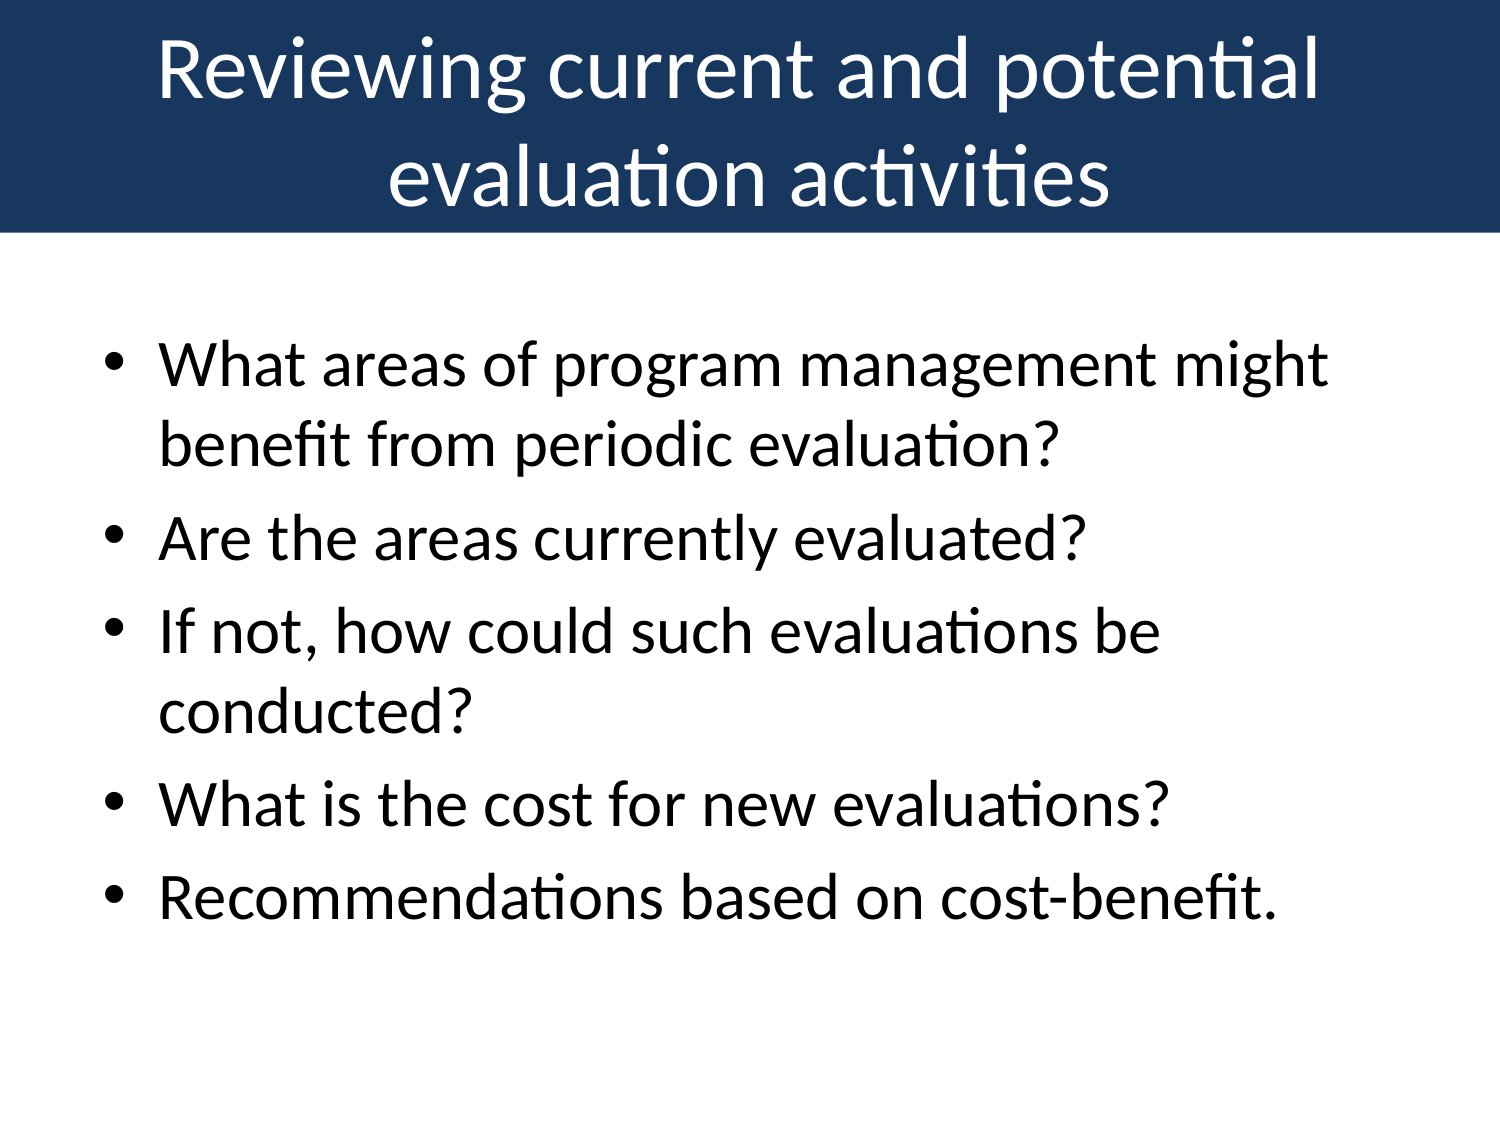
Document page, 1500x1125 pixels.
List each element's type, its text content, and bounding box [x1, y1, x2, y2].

list What areas of program management might benefit from periodic evaluation? Are the areas currently evaluated? If not, how could such evaluations be conducted? What is the cost for new evaluations? Recommendations based on cost-benefit. [87, 312, 1438, 1055]
title Reviewing current and potential evaluation activities [0, 0, 1500, 233]
